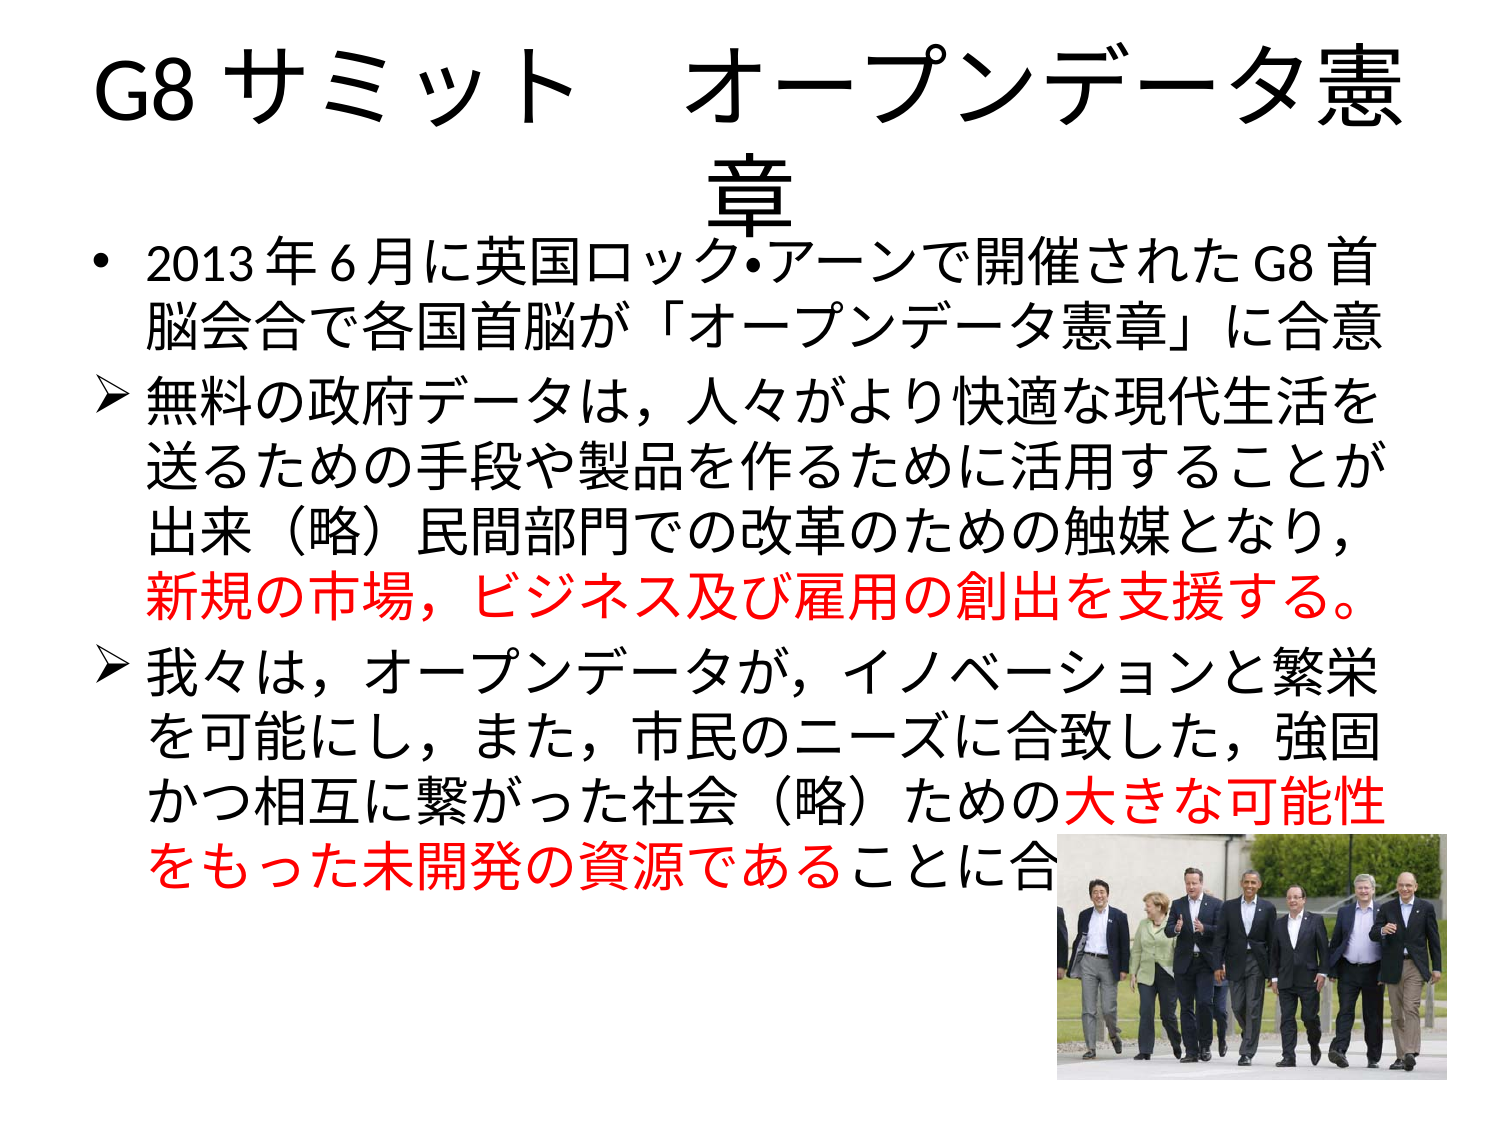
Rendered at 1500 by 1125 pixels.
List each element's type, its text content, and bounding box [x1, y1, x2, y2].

picture [1056, 833, 1448, 1080]
list 2013年6月に英国ロック・アーンで開催されたG8首脳会合で各国首脳が「オープンデータ憲章」に合意 無料の政府データは，人々がより快適な現代生活を送るための手段や製品を作るために活用することが出来（略）民間部門での改革のための触媒となり，新規の市場，ビジネス及び雇用の創出を支援する。 我々は，オープンデータが，イノベーションと繁栄を可能にし，また，市民のニーズに合致した，強固かつ相互に繋がった社会（略）ための大きな可能性をもった未開発の資源であることに合意する。 [76, 219, 1427, 951]
title G8サミット オープンデータ憲章 [75, 45, 1425, 233]
